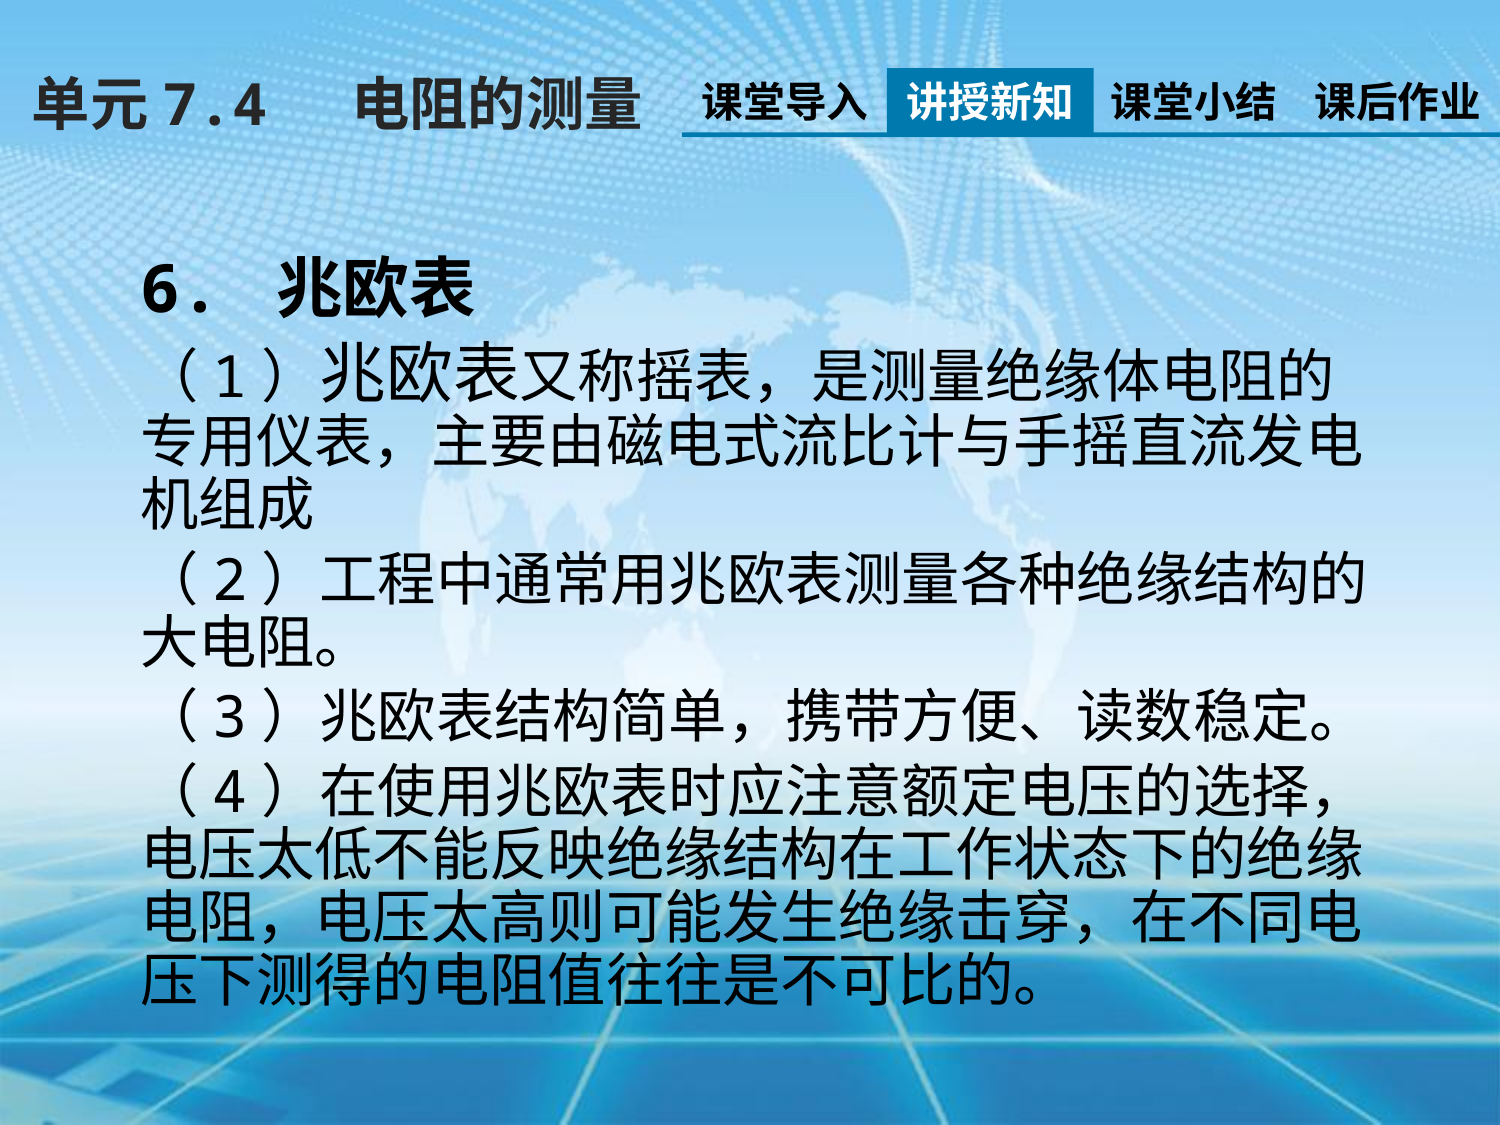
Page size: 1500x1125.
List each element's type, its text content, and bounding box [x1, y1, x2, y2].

text_box 6. 兆欧表 （1）兆欧表又称摇表，是测量绝缘体电阻的专用仪表，主要由磁电式流比计与手摇直流发电机组成 （2）工程中通常用兆欧表测量各种绝缘结构的大电阻。 （3）兆欧表结构简单，携带方便、读数稳定。 （4）在使用兆欧表时应注意额定电压的选择，电压太低不能反映绝缘结构在工作状态下的绝缘电阻，电压太高则可能发生绝缘击穿，在不同电压下测得的电阻值往往是不可比的。 [125, 247, 1398, 983]
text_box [16, 59, 1500, 146]
picture [0, 0, 1500, 1125]
